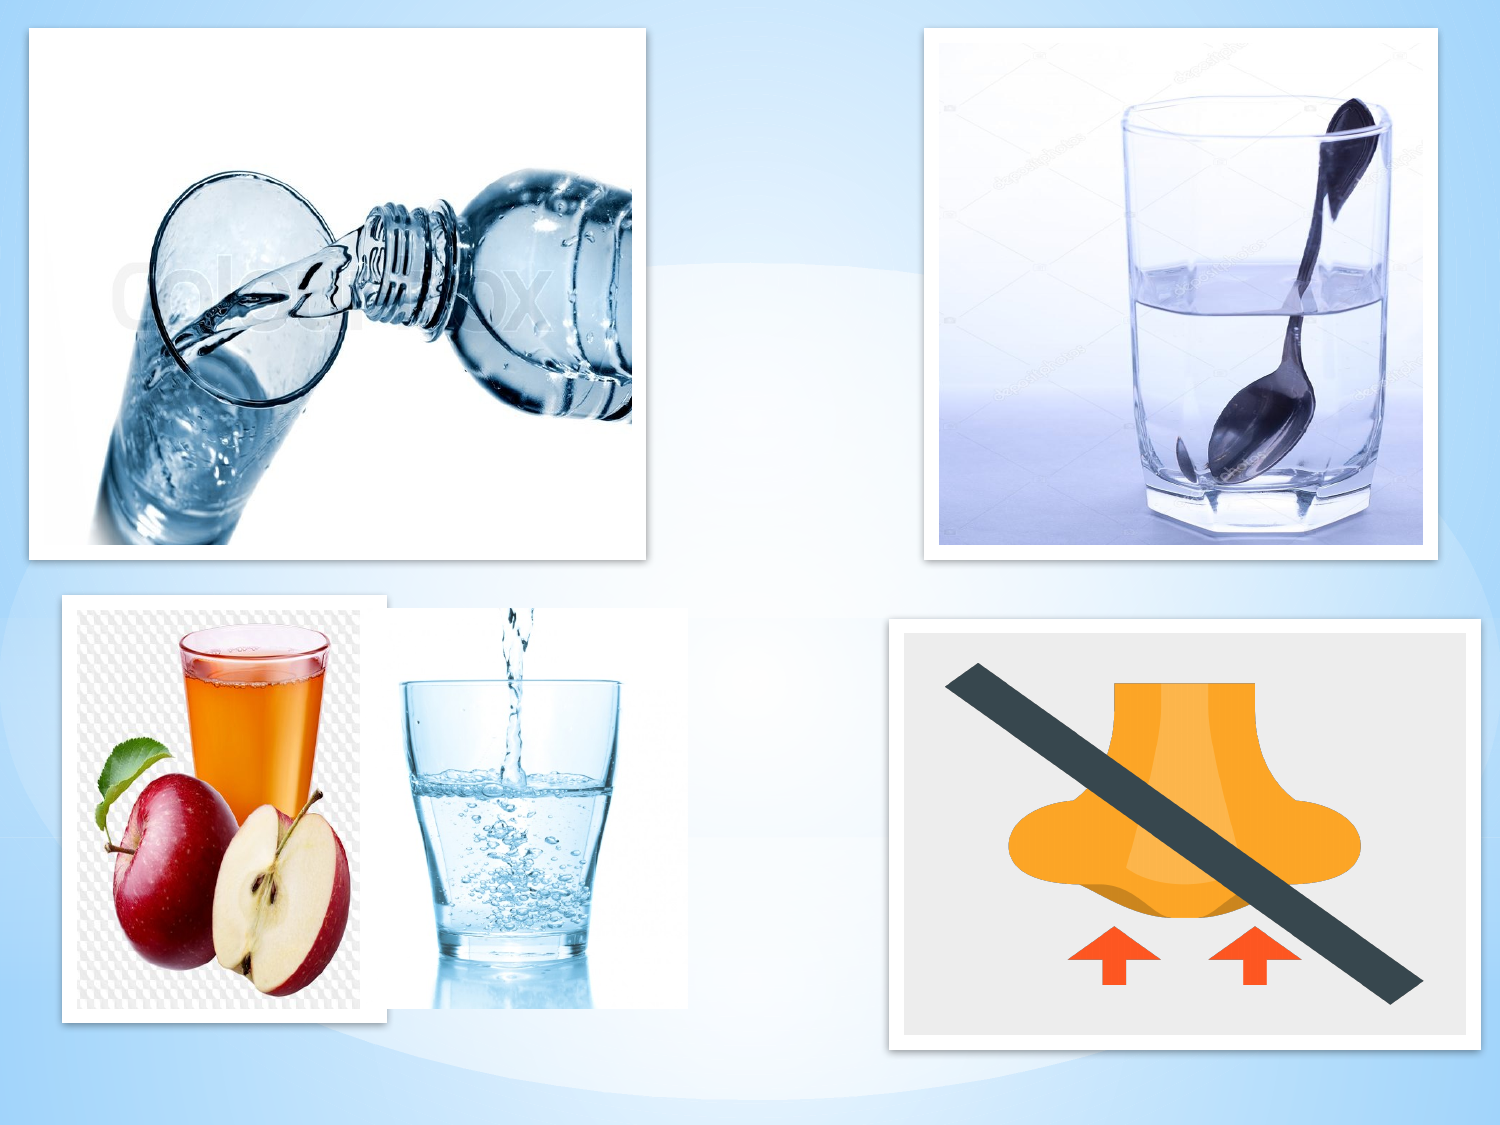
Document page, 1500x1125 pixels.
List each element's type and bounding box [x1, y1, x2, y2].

picture [76, 608, 689, 1009]
picture [903, 633, 1467, 1036]
picture [43, 42, 633, 546]
picture [938, 42, 1424, 546]
